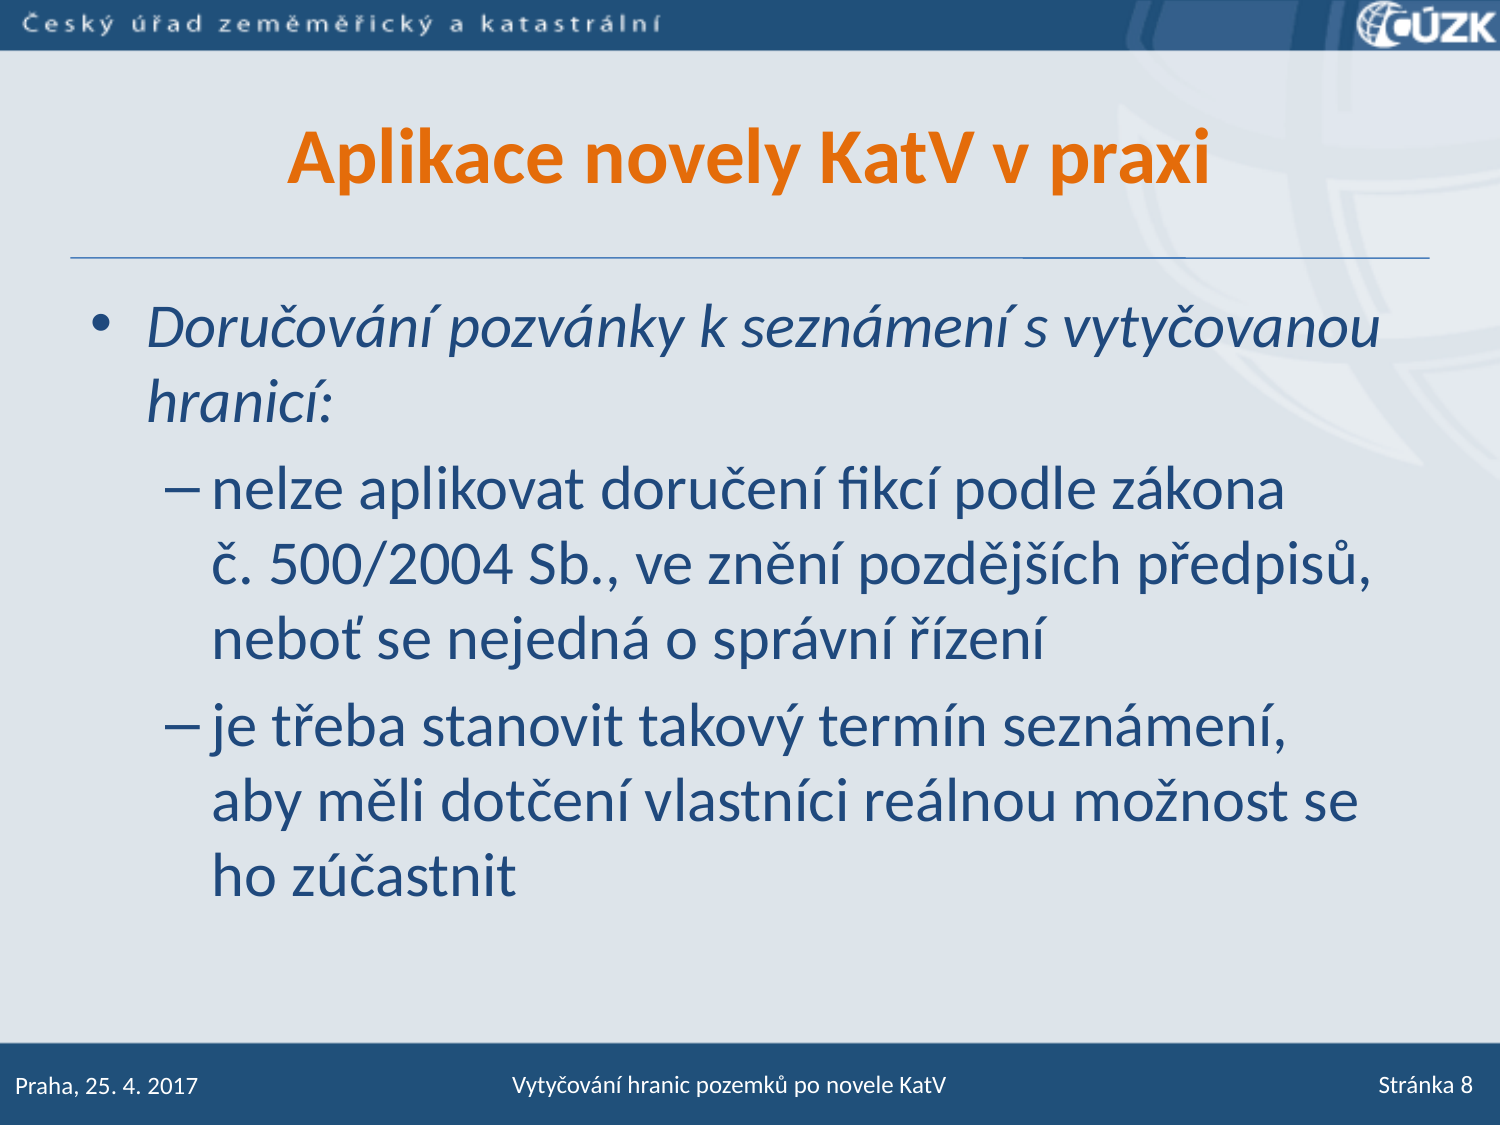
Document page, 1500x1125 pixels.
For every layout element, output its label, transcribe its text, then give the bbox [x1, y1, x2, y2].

picture [0, 0, 1500, 1125]
title Aplikace novely KatV v praxi [75, 58, 1425, 247]
slide_number Stránka 8 [1138, 1053, 1489, 1114]
list Doručování pozvánky k seznámení s vytyčovanou hranicí: nelze aplikovat doručení fikcí podle zákona č. 500/2004 Sb., ve znění pozdějších předpisů, neboť se nejedná o správní řízení je třeba stanovit takový termín seznámení, aby měli dotčení vlastníci reálnou možnost se ho zúčastnit [75, 277, 1425, 1020]
footer Vytyčování hranic pozemků po novele KatV [492, 1053, 968, 1114]
slide_number Praha, 25. 4. 2017 [0, 1054, 350, 1115]
